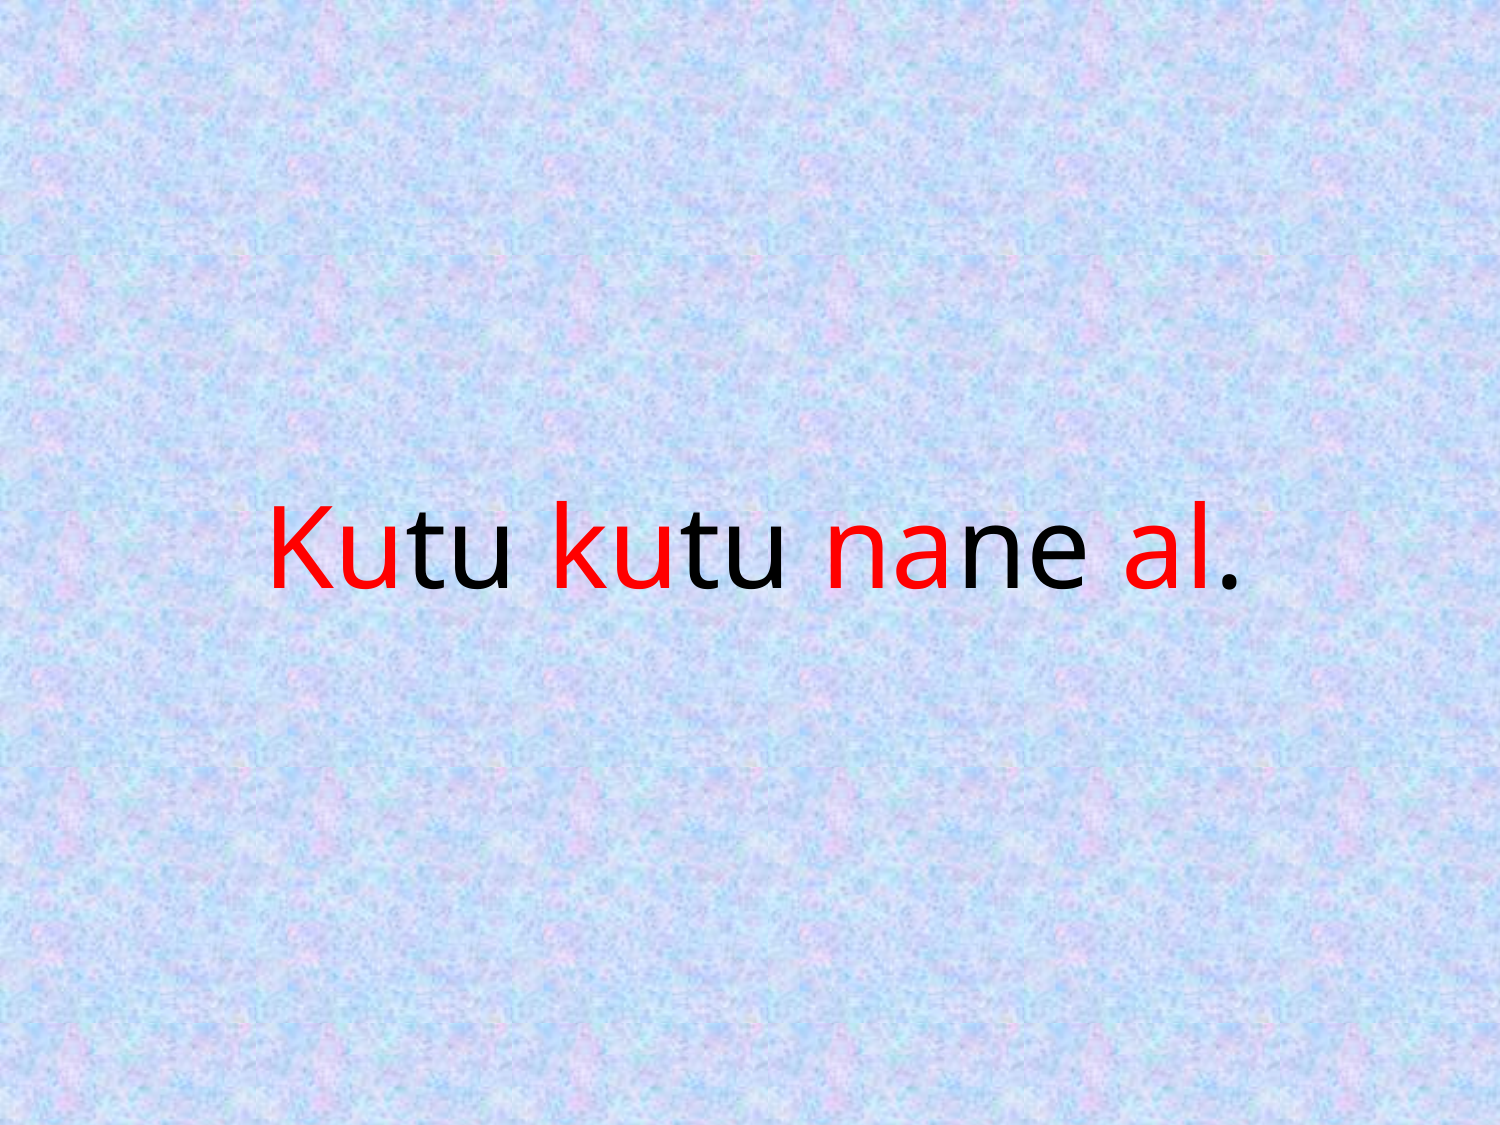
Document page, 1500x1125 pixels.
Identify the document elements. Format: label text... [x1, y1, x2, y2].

picture [0, 0, 1500, 1125]
title Kutu kutu nane al. [117, 421, 1393, 663]
